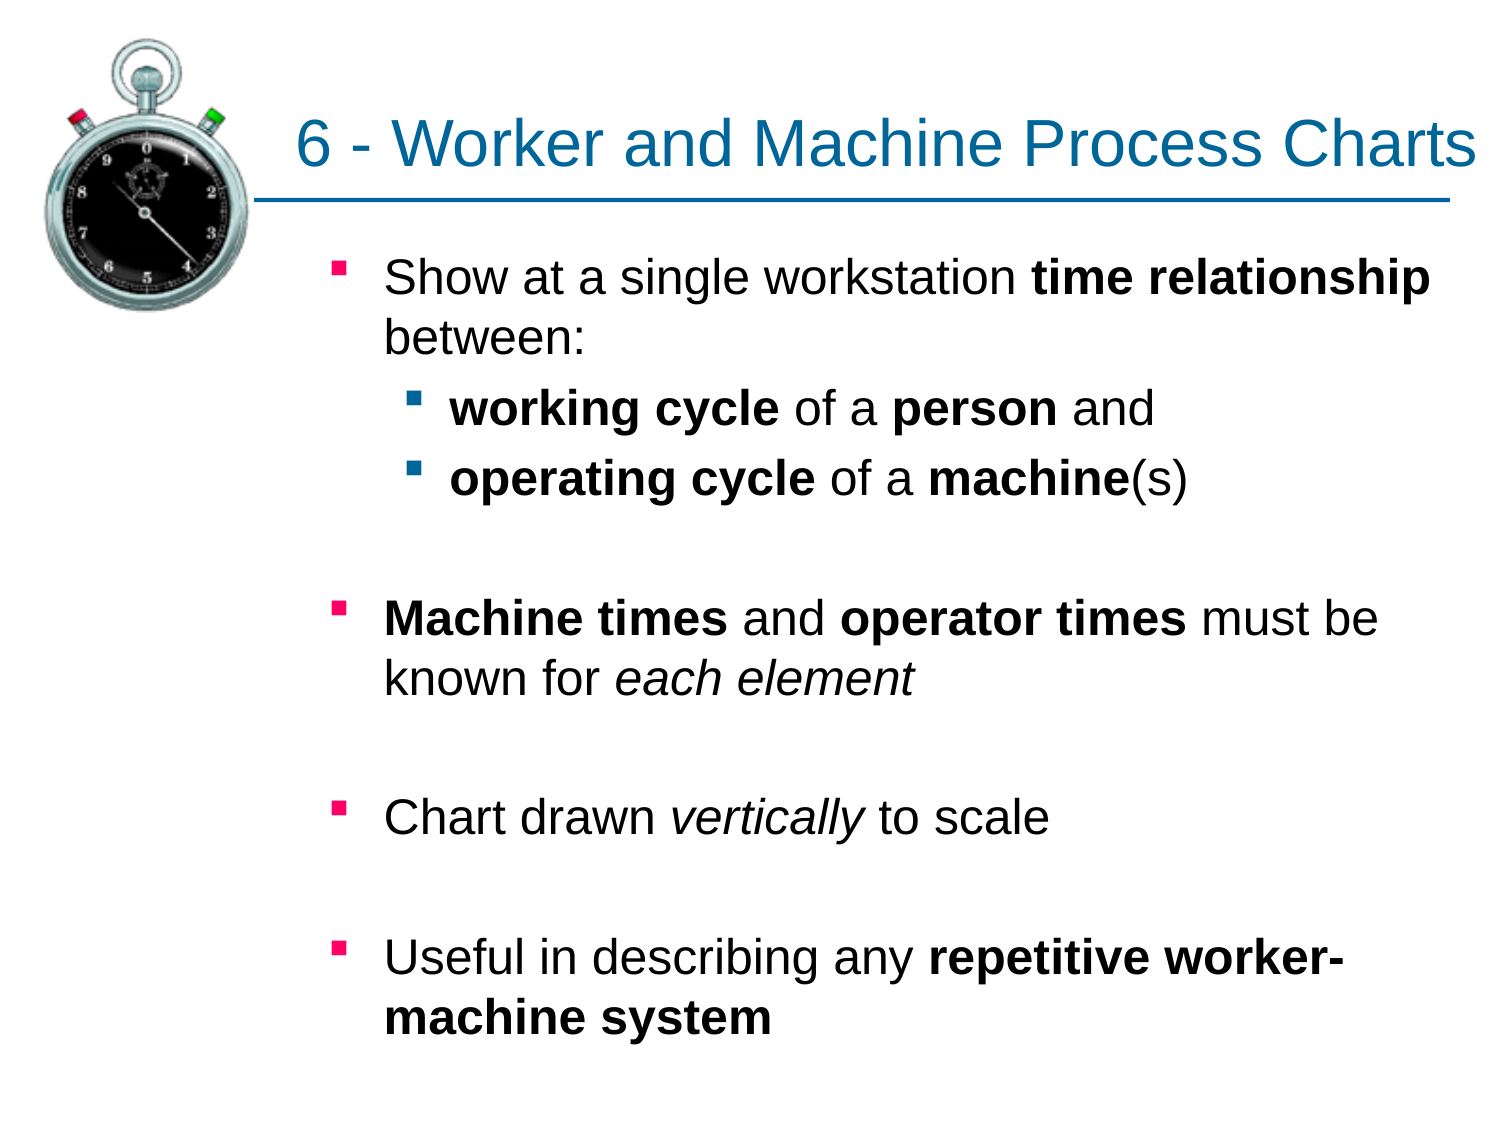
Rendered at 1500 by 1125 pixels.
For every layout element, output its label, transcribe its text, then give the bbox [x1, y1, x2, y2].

picture [37, 37, 254, 313]
title 6 - Worker and Machine Process Charts [275, 37, 1500, 188]
list Show at a single workstation time relationship between: working cycle of a person and operating cycle of a machine(s) Machine times and operator times must be known for each element Chart drawn vertically to scale Useful in describing any repetitive worker-machine system [312, 237, 1488, 1063]
